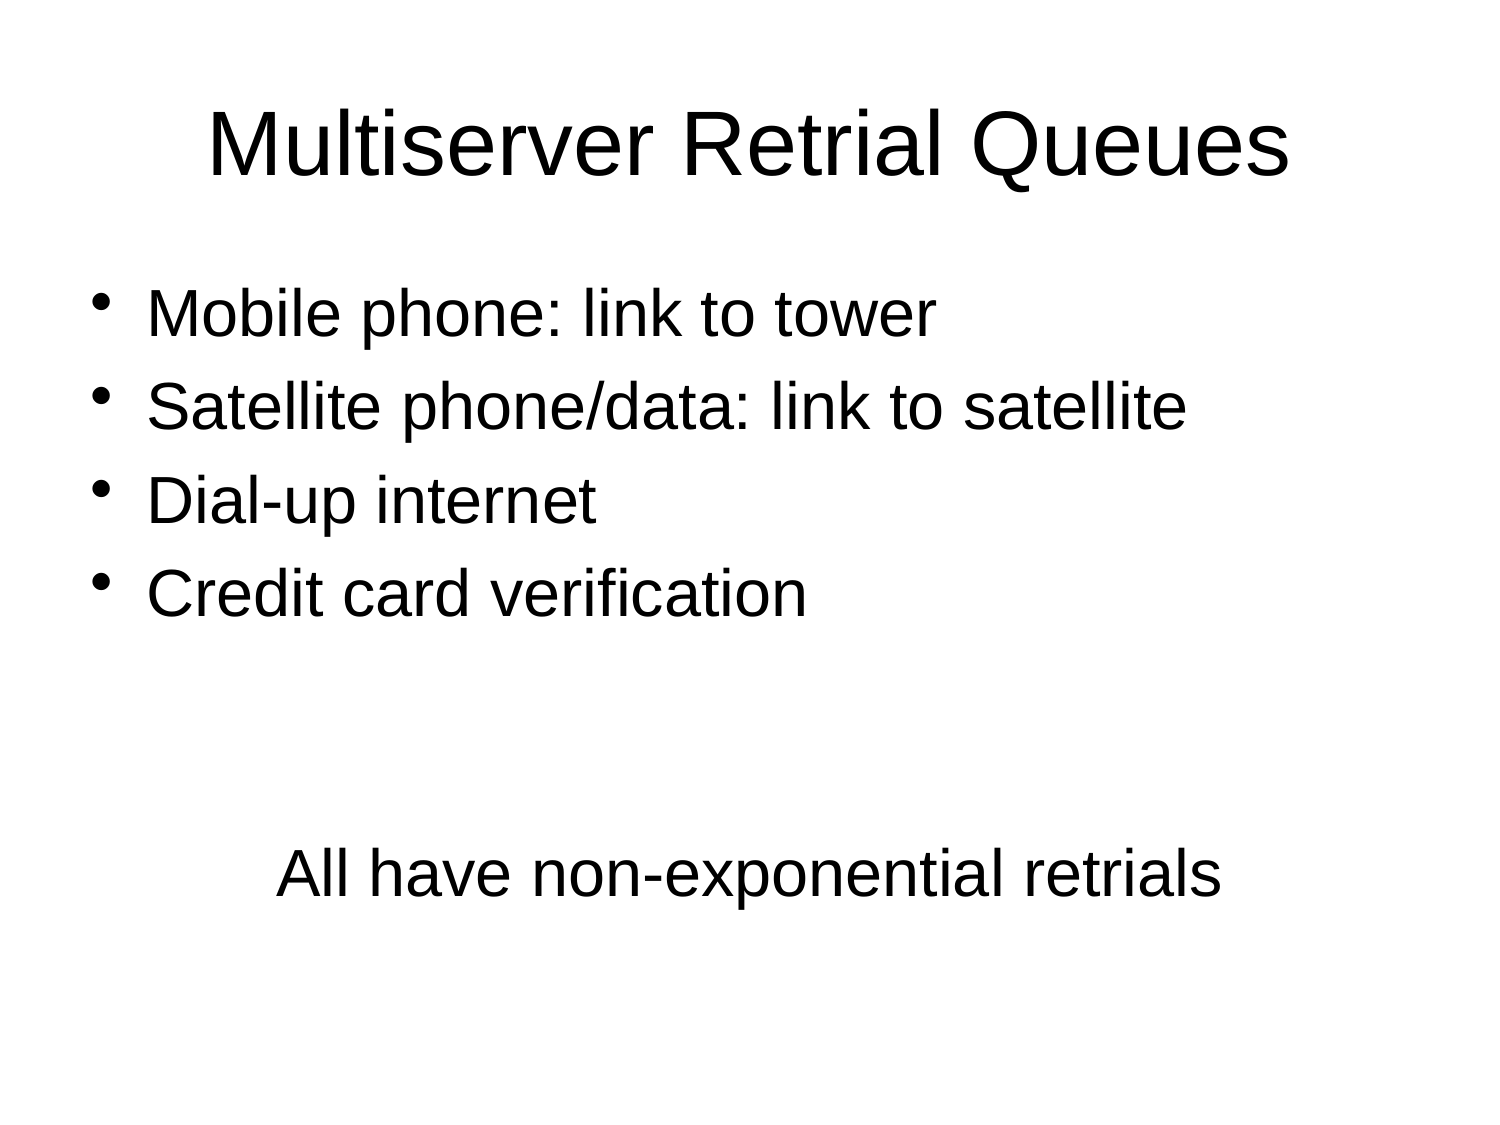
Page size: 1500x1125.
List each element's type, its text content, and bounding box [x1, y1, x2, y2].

list Mobile phone: link to tower Satellite phone/data: link to satellite Dial-up internet Credit card verification All have non-exponential retrials [74, 262, 1426, 1006]
title Multiserver Retrial Queues [74, 44, 1426, 233]
